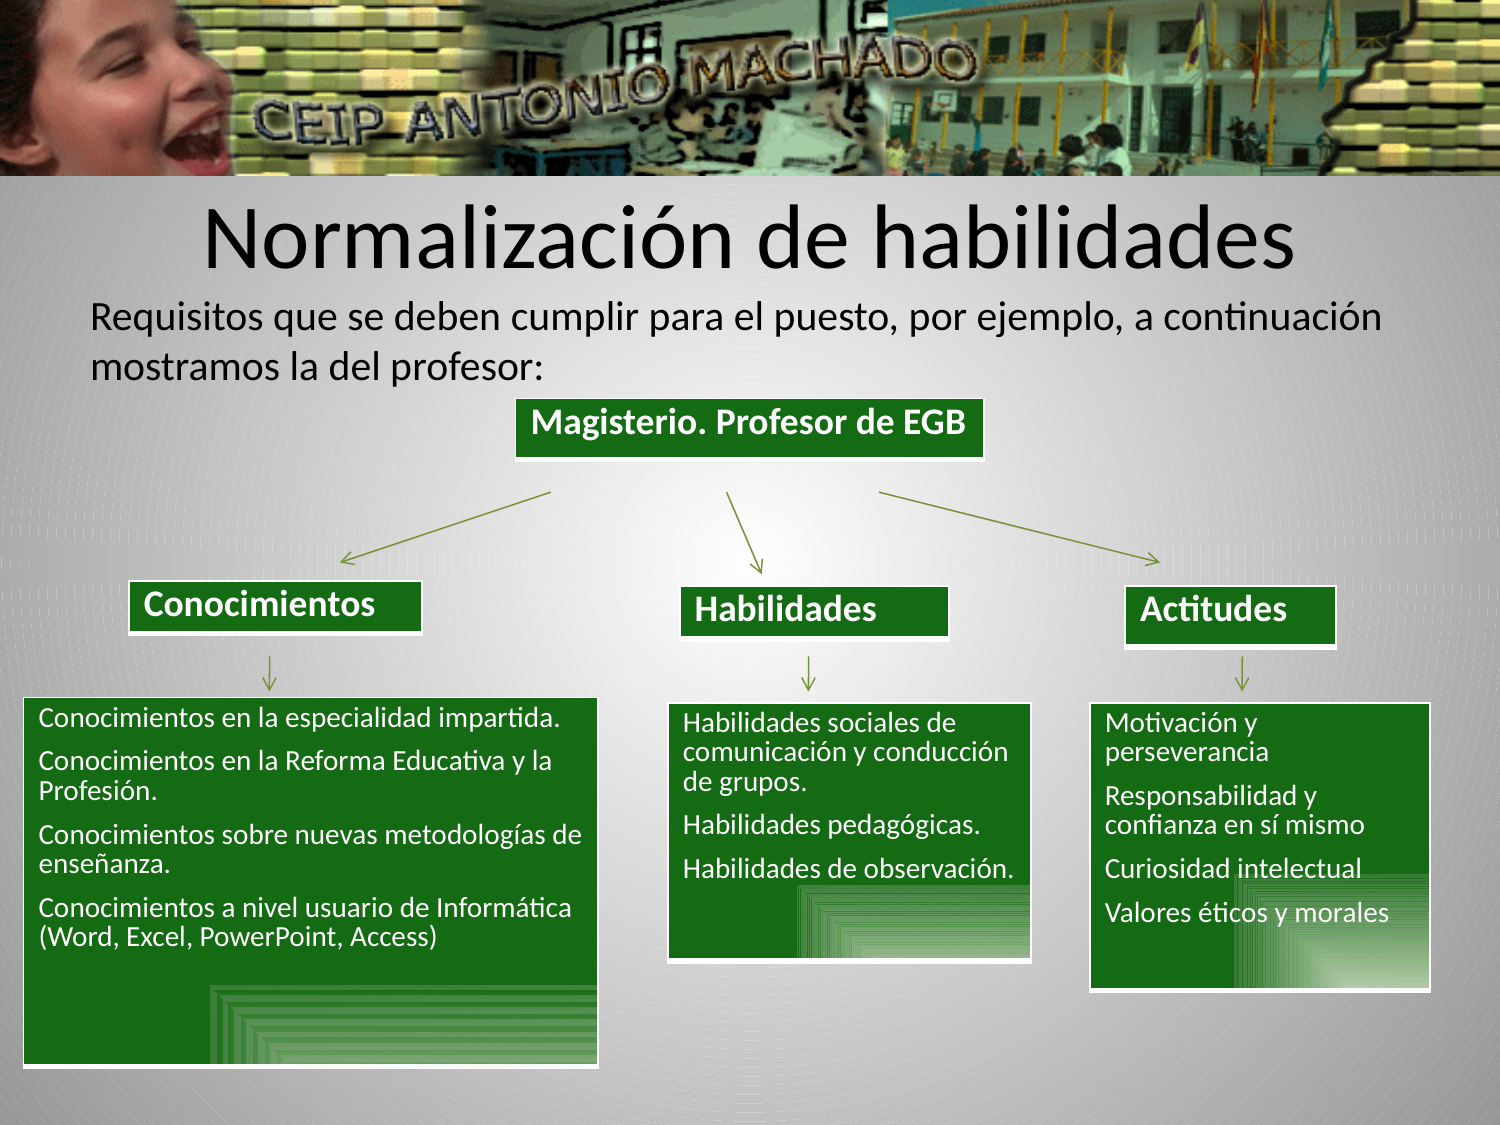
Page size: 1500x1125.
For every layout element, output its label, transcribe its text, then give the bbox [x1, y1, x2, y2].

table_header Motivación y perseverancia Responsabilidad y confianza en sí mismo Curiosidad intelectual Valores éticos y morales [1091, 704, 1429, 988]
title Normalización de habilidades [187, 199, 1500, 294]
table_header Actitudes [1126, 587, 1335, 644]
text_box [339, 491, 551, 563]
table_header Conocimientos [130, 582, 421, 631]
table_header Habilidades [681, 587, 948, 636]
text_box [702, 515, 786, 551]
table_header Conocimientos en la especialidad impartida. Conocimientos en la Reforma Educativa y la Profesión. Conocimientos sobre nuevas metodologías de enseñanza. Conocimientos a nivel usuario de Informática (Word, Excel, PowerPoint, Access) [24, 698, 597, 1064]
table_header Magisterio. Profesor de EGB [516, 399, 983, 457]
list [0, 0, 1500, 177]
list Requisitos que se deben cumplir para el puesto, por ejemplo, a continuación mostramos la del profesor: [75, 281, 1454, 1125]
table_header Habilidades sociales de comunicación y conducción de grupos. Habilidades pedagógicas. Habilidades de observación. [669, 704, 1030, 958]
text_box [878, 491, 1161, 563]
